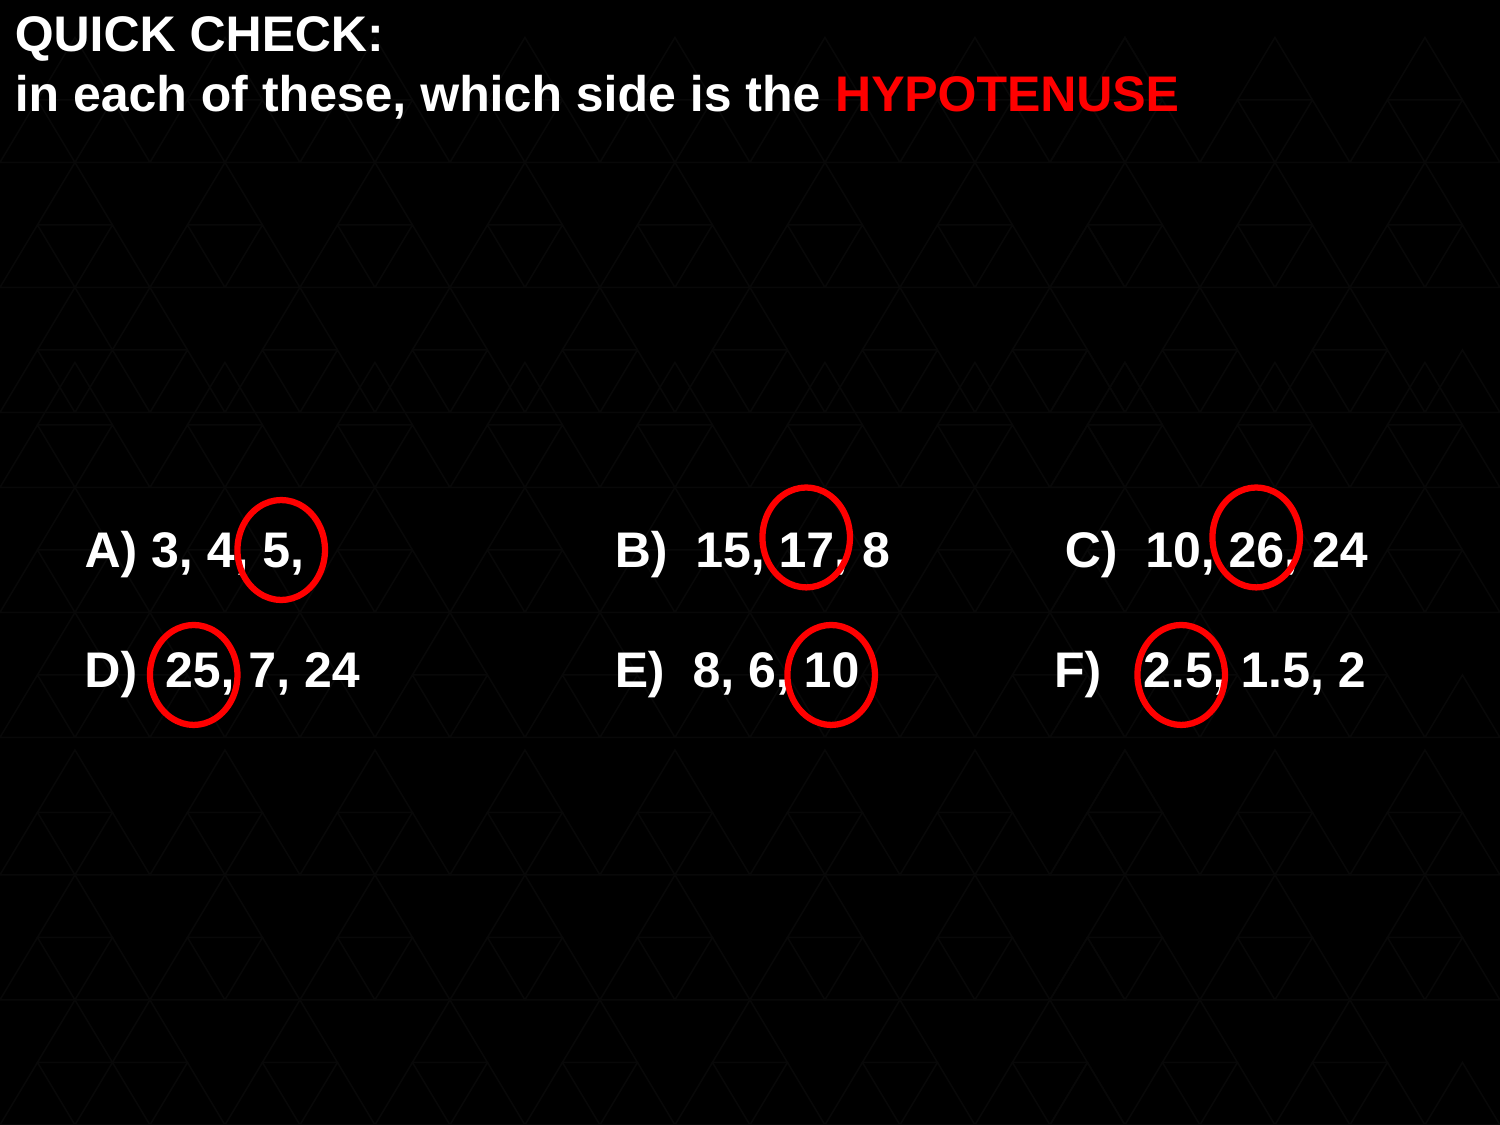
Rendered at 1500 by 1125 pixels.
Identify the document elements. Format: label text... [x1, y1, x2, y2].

text_box A) 3, 4, 5, B) 15, 17, 8 C) 10, 26, 24 D) 25, 7, 24 E) 8, 6, 10 F) 2.5, 1.5, 2 [0, 437, 1500, 838]
text_box [237, 500, 325, 601]
text_box [149, 624, 238, 725]
text_box [787, 624, 875, 725]
text_box [762, 487, 850, 588]
text_box [1137, 624, 1225, 725]
text_box QUICK CHECK: in each of these, which side is the HYPOTENUSE [0, 5, 1500, 119]
text_box [1212, 487, 1300, 588]
